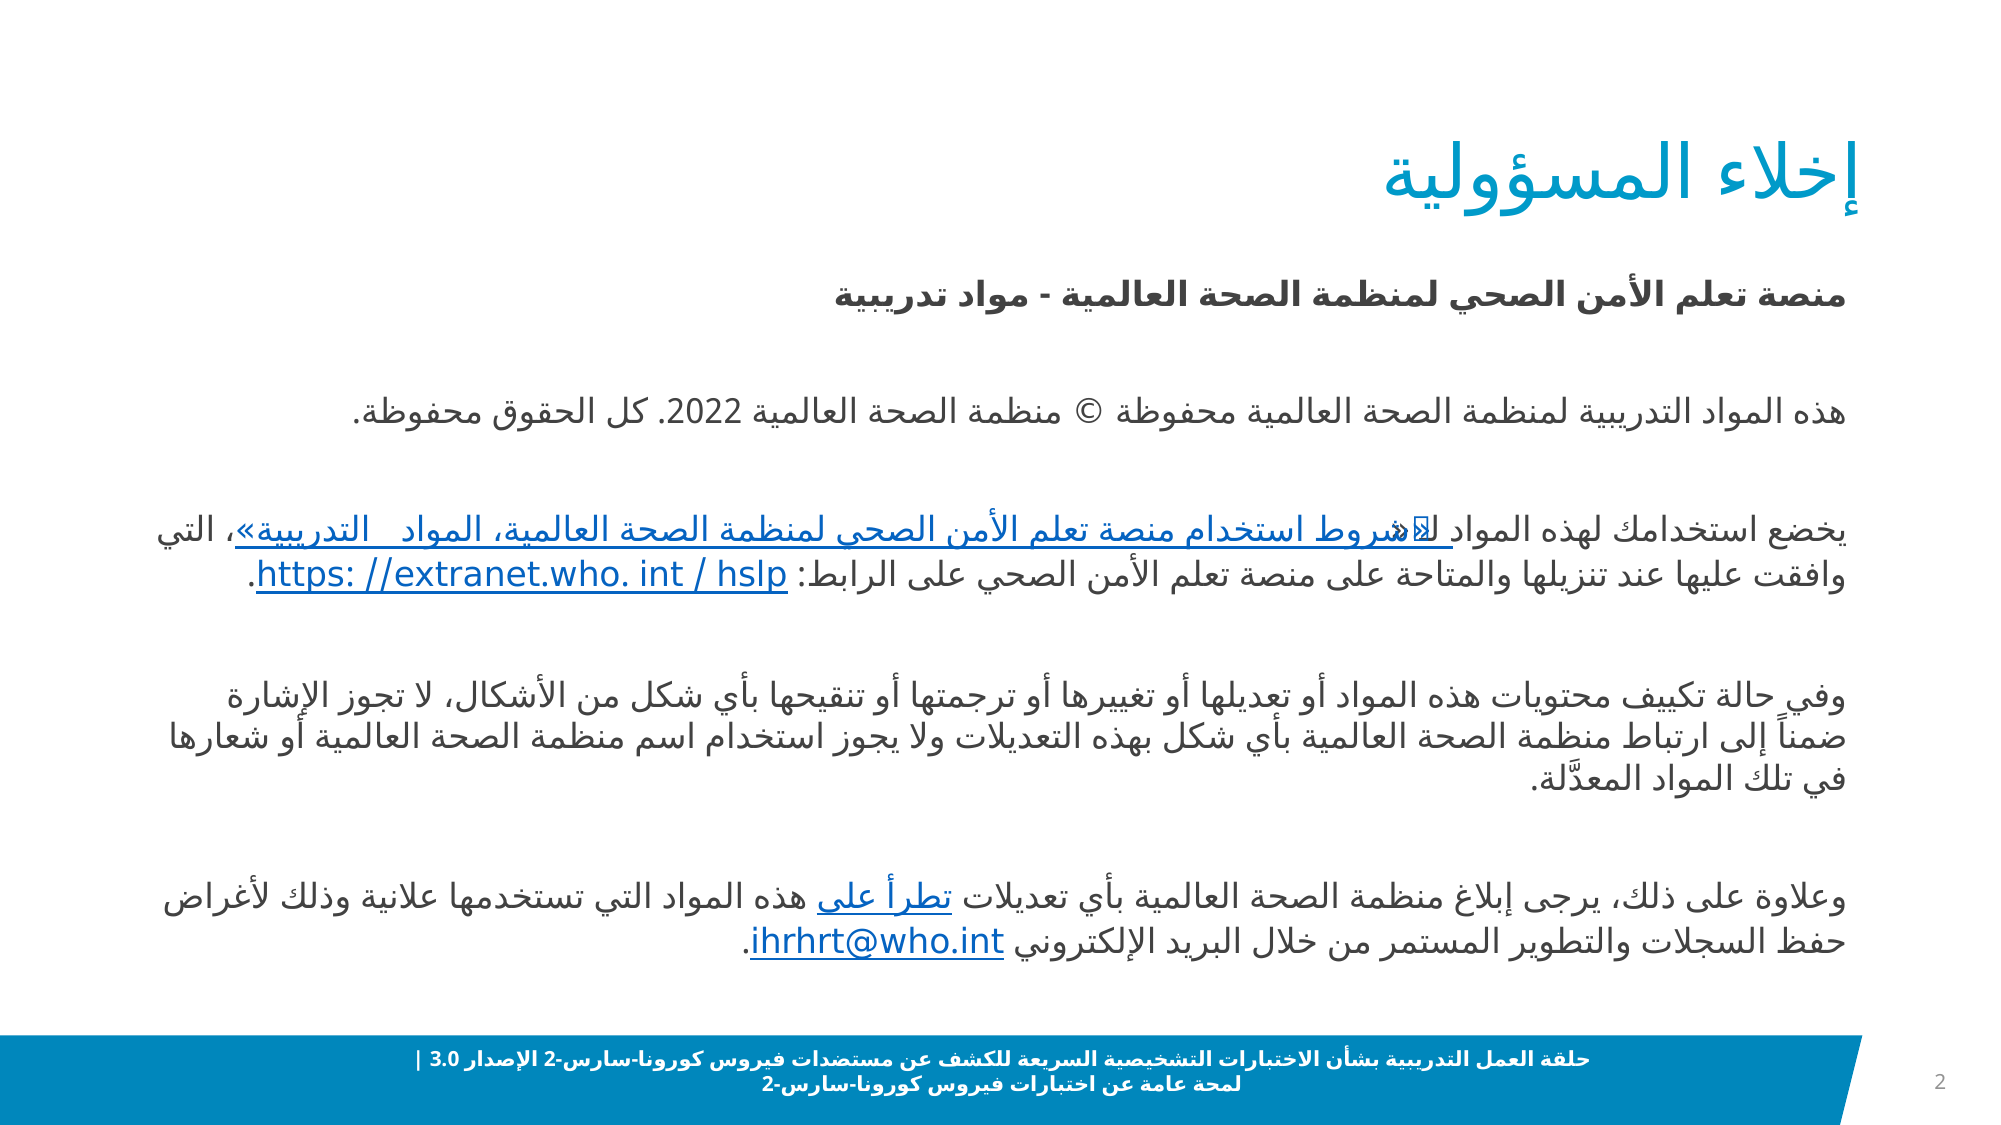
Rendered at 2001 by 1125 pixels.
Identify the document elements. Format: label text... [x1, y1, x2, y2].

list منصة تعلم الأمن الصحي لمنظمة الصحة العالمية - مواد تدريبية هذه المواد التدريبية لمنظمة الصحة العالمية محفوظة © منظمة الصحة العالمية 2022. كل الحقوق محفوظة. يخضع استخدامك لهذه المواد لـ «شروط استخدام منصة تعلم الأمن الصحي لمنظمة الصحة العالمية، المواد التدريبية»، التي وافقت عليها عند تنزيلها والمتاحة على منصة تعلم الأمن الصحي على الرابط: https: //extranet.who. int / hslp. وفي حالة تكييف محتويات هذه المواد أو تعديلها أو تغييرها أو ترجمتها أو تنقيحها بأي شكل من الأشكال، لا تجوز الإشارة ضمناً إلى ارتباط منظمة الصحة العالمية بأي شكل بهذه التعديلات ولا يجوز استخدام اسم منظمة الصحة العالمية أو شعارها في تلك المواد المعدَّلة. وعلاوة على ذلك، يرجى إبلاغ منظمة الصحة العالمية بأي تعديلات تطرأ على هذه المواد التي تستخدمها علانية وذلك لأغراض حفظ السجلات والتطوير المستمر من خلال البريد الإلكتروني ihrhrt@who.int. [137, 264, 1863, 993]
title إخلاء المسؤولية [137, 59, 1863, 215]
slide_number 2 [1862, 1035, 1947, 1125]
footer حلقة العمل التدريبية بشأن الاختبارات التشخيصية السريعة للكشف عن مستضدات فيروس كورونا-سارس-2 الإصدار 3.0 | لمحة عامة عن اختبارات فيروس كورونا-سارس-2 [401, 1029, 1602, 1112]
